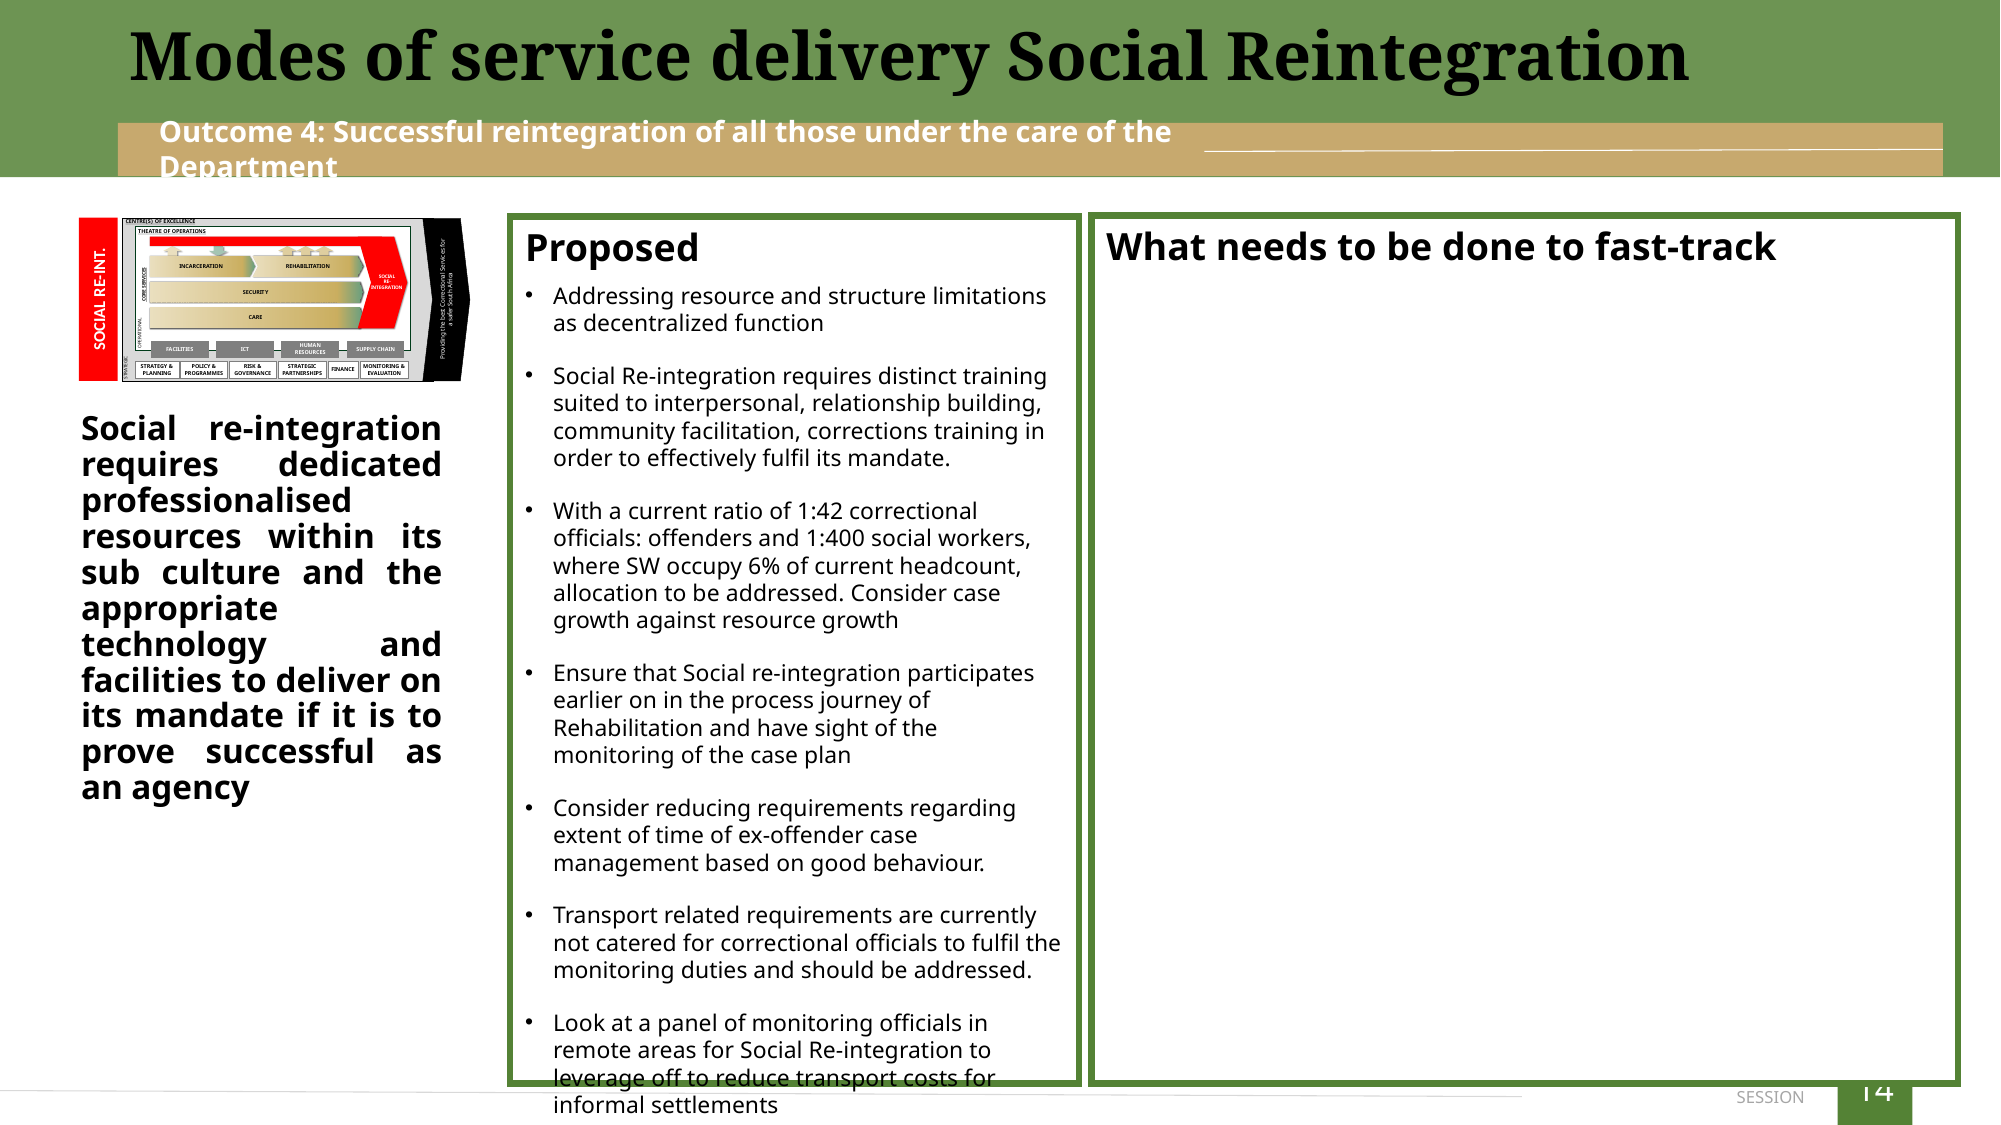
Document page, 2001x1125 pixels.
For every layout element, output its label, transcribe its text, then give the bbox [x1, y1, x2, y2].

text_box SOCIAL RE-INT. [78, 217, 117, 382]
text_box Social re-integration requires dedicated professionalised resources within its sub culture and the appropriate technology and facilities to deliver on its mandate if it is to prove successful as an agency [66, 404, 458, 815]
text_box Outcome 4: Successful reintegration of all those under the care of the Department [158, 113, 1286, 184]
picture [117, 216, 471, 382]
text_box What needs to be done to fast-track [1091, 215, 1959, 1084]
title Modes of service delivery Social Reintegration [129, 23, 1865, 112]
text_box Proposed Addressing resource and structure limitations as decentralized function Social Re-integration requires distinct training suited to interpersonal, relationship building, community facilitation, corrections training in order to effectively fulfil its mandate. With a current ratio of 1:42 correctional officials: offenders and 1:400 social workers, where SW occupy 6% of current headcount, allocation to be addressed. Consider case growth against resource growth Ensure that Social re-integration participates earlier on in the process journey of Rehabilitation and have sight of the monitoring of the case plan Consider reducing requirements regarding extent of time of ex-offender case management based on good behaviour. Transport related requirements are currently not catered for correctional officials to fulfil the monitoring duties and should be addressed. Look at a panel of monitoring officials in remote areas for Social Re-integration to leverage off to reduce transport costs for informal settlements [510, 216, 1079, 1084]
